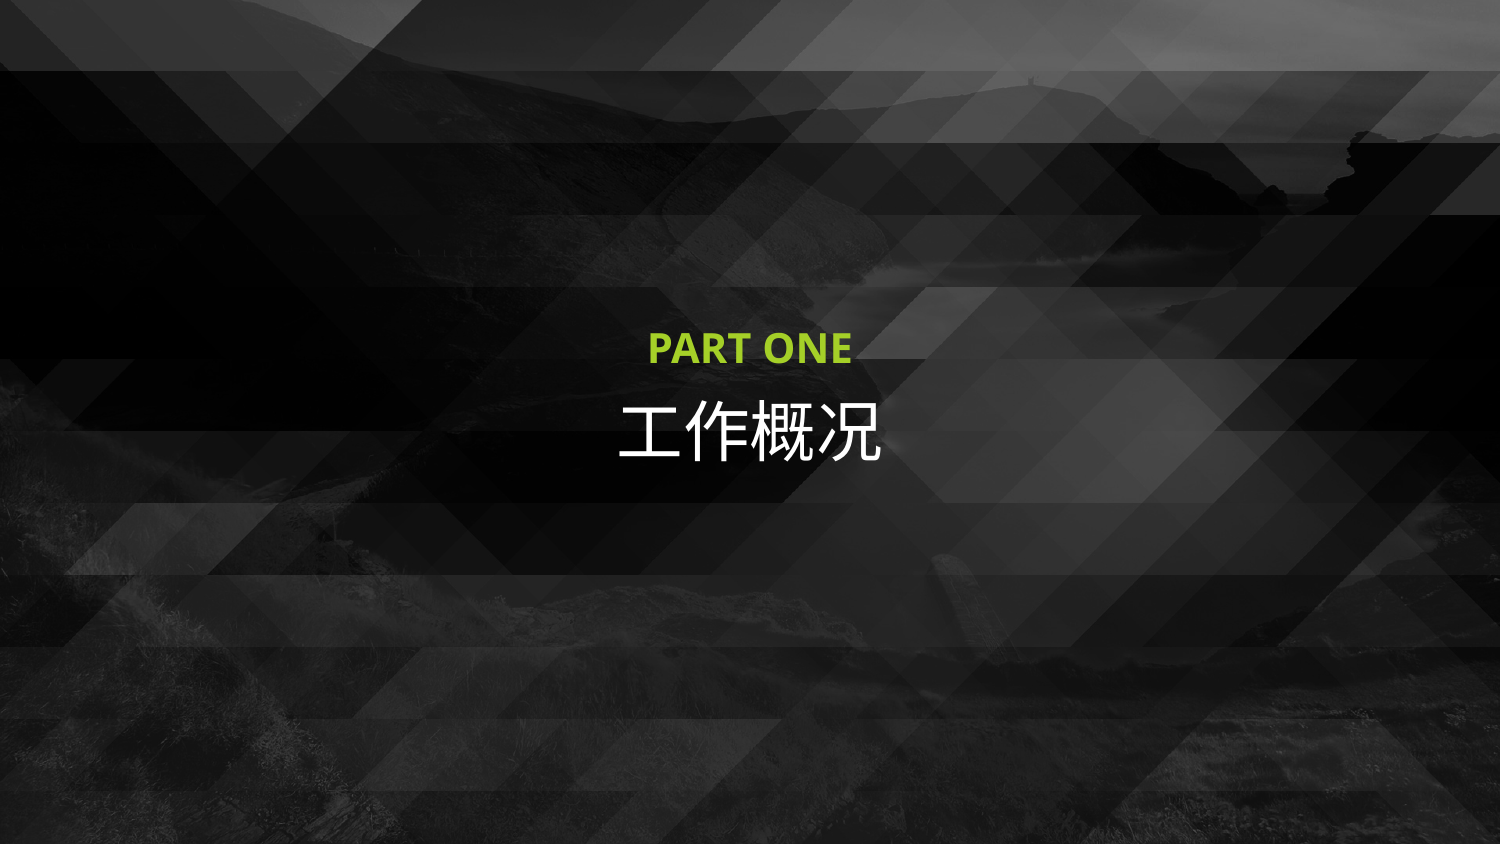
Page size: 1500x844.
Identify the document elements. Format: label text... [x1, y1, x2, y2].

picture [0, 0, 1500, 844]
text_box PART ONE [600, 299, 900, 379]
text_box 工作概况 [601, 358, 899, 477]
